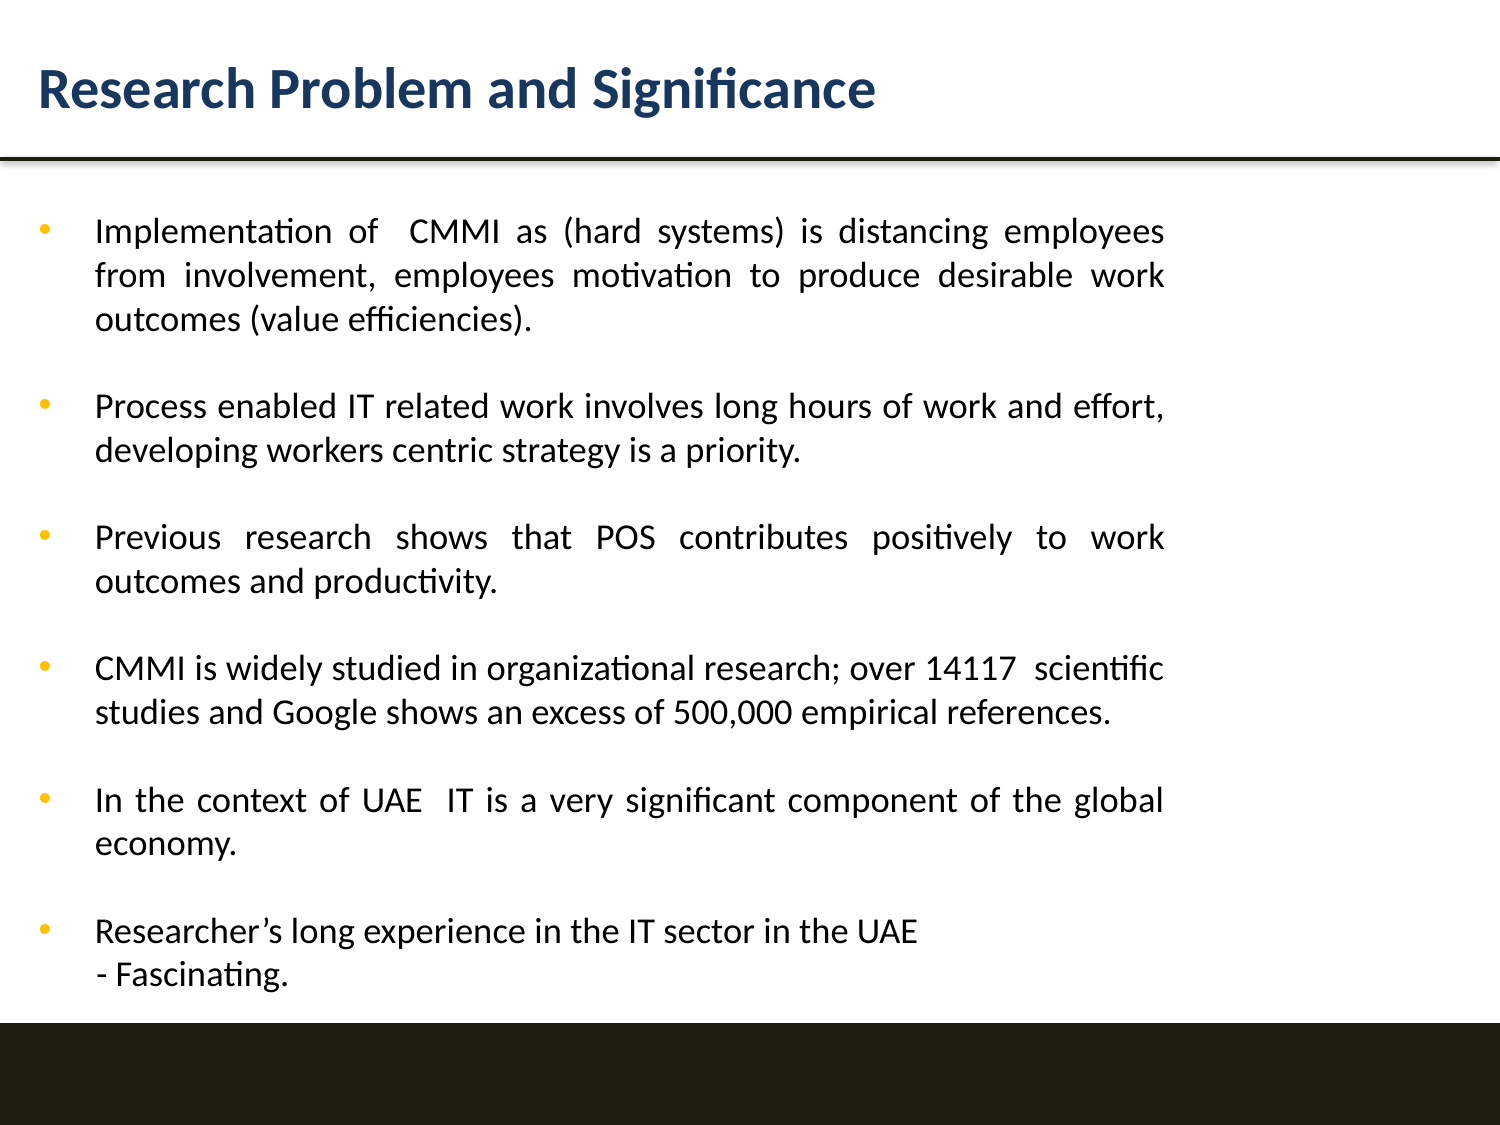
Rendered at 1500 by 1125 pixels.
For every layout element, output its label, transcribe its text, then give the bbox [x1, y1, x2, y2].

text_box Research Problem and Significance [23, 42, 1342, 128]
text_box [0, 1021, 1500, 1125]
text_box Implementation of CMMI as (hard systems) is distancing employees from involvement, employees motivation to produce desirable work outcomes (value efficiencies). Process enabled IT related work involves long hours of work and effort, developing workers centric strategy is a priority. Previous research shows that POS contributes positively to work outcomes and productivity. CMMI is widely studied in organizational research; over 14117 scientific studies and Google shows an excess of 500,000 empirical references. In the context of UAE IT is a very significant component of the global economy. Researcher’s long experience in the IT sector in the UAE - Fascinating. [23, 166, 1182, 1002]
